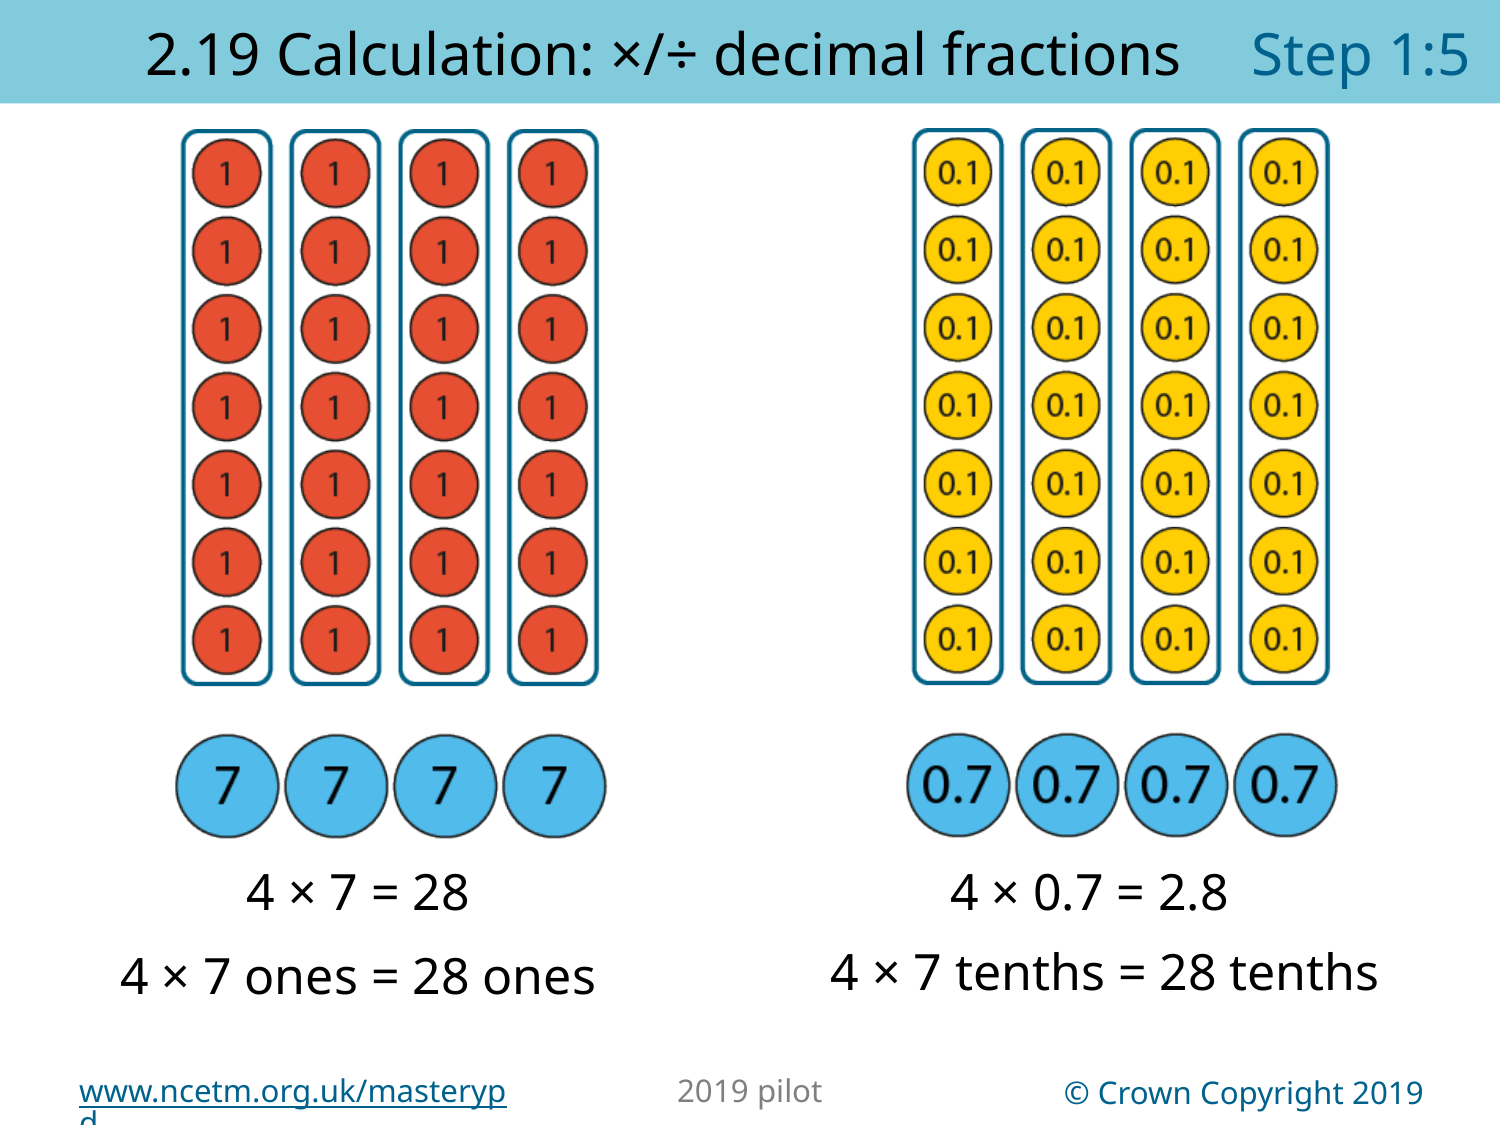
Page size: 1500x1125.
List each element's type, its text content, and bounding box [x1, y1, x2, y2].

picture [185, 134, 269, 681]
picture [1243, 133, 1325, 680]
list 2.19 Calculation: ×/÷ decimal fractions Step 1:5 [0, 0, 1500, 104]
picture [798, 128, 1451, 1017]
picture [916, 133, 1000, 680]
picture [1024, 133, 1108, 680]
picture [1134, 133, 1217, 680]
picture [512, 134, 594, 681]
picture [293, 134, 377, 681]
picture [403, 134, 486, 681]
picture [67, 129, 719, 1018]
